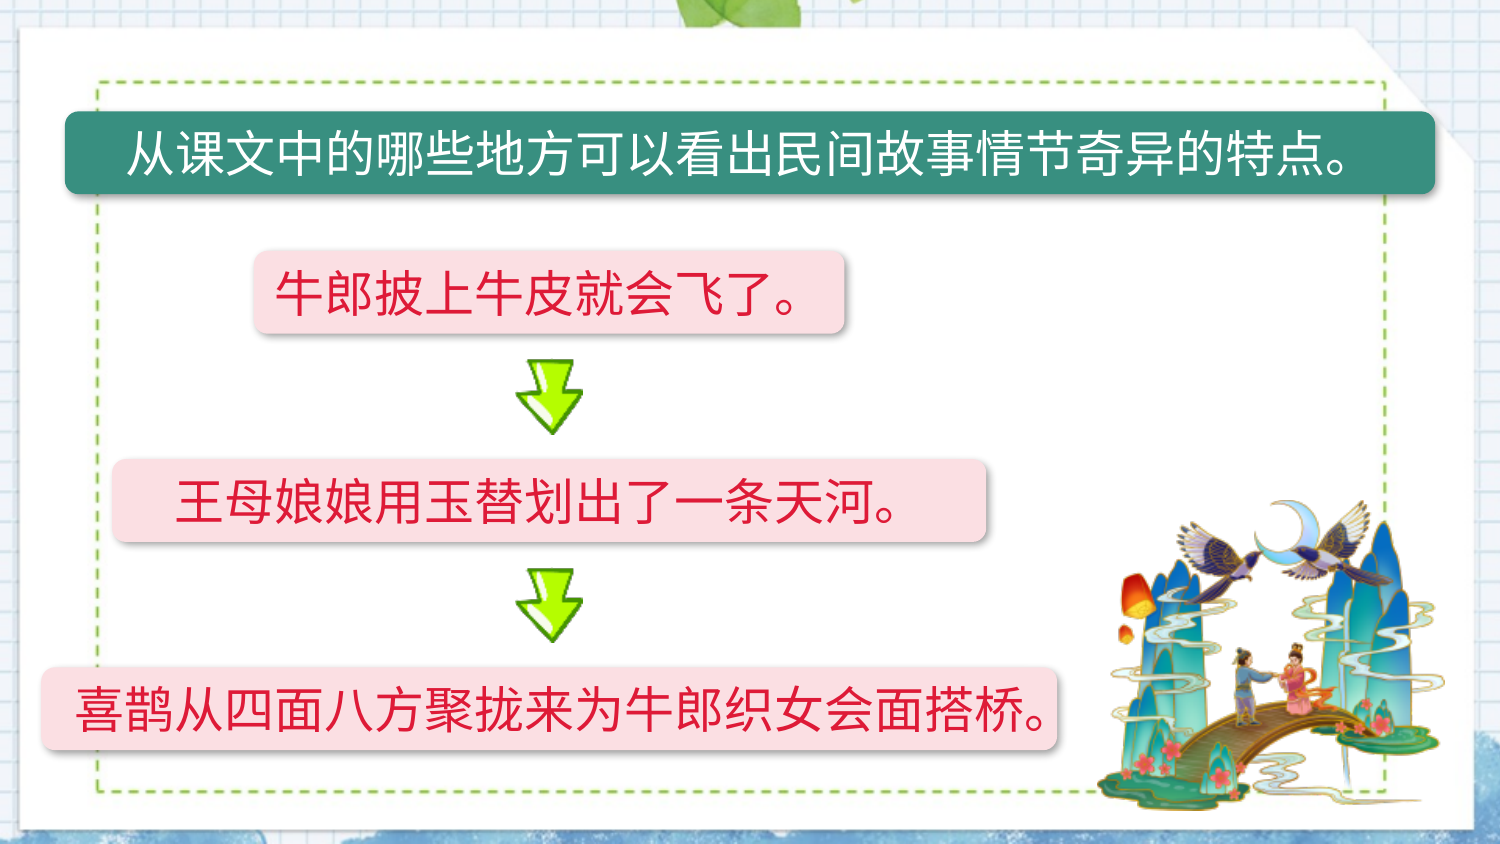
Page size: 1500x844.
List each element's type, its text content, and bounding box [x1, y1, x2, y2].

text_box 牛郎披上牛皮就会飞了。 [253, 250, 845, 334]
picture [0, 0, 1500, 844]
text_box 喜鹊从四面八方聚拢来为牛郎织女会面搭桥。 [41, 667, 1058, 751]
text_box 从课文中的哪些地方可以看出民间故事情节奇异的特点。 [64, 111, 1436, 195]
text_box 王母娘娘用玉替划出了一条天河。 [112, 459, 987, 542]
